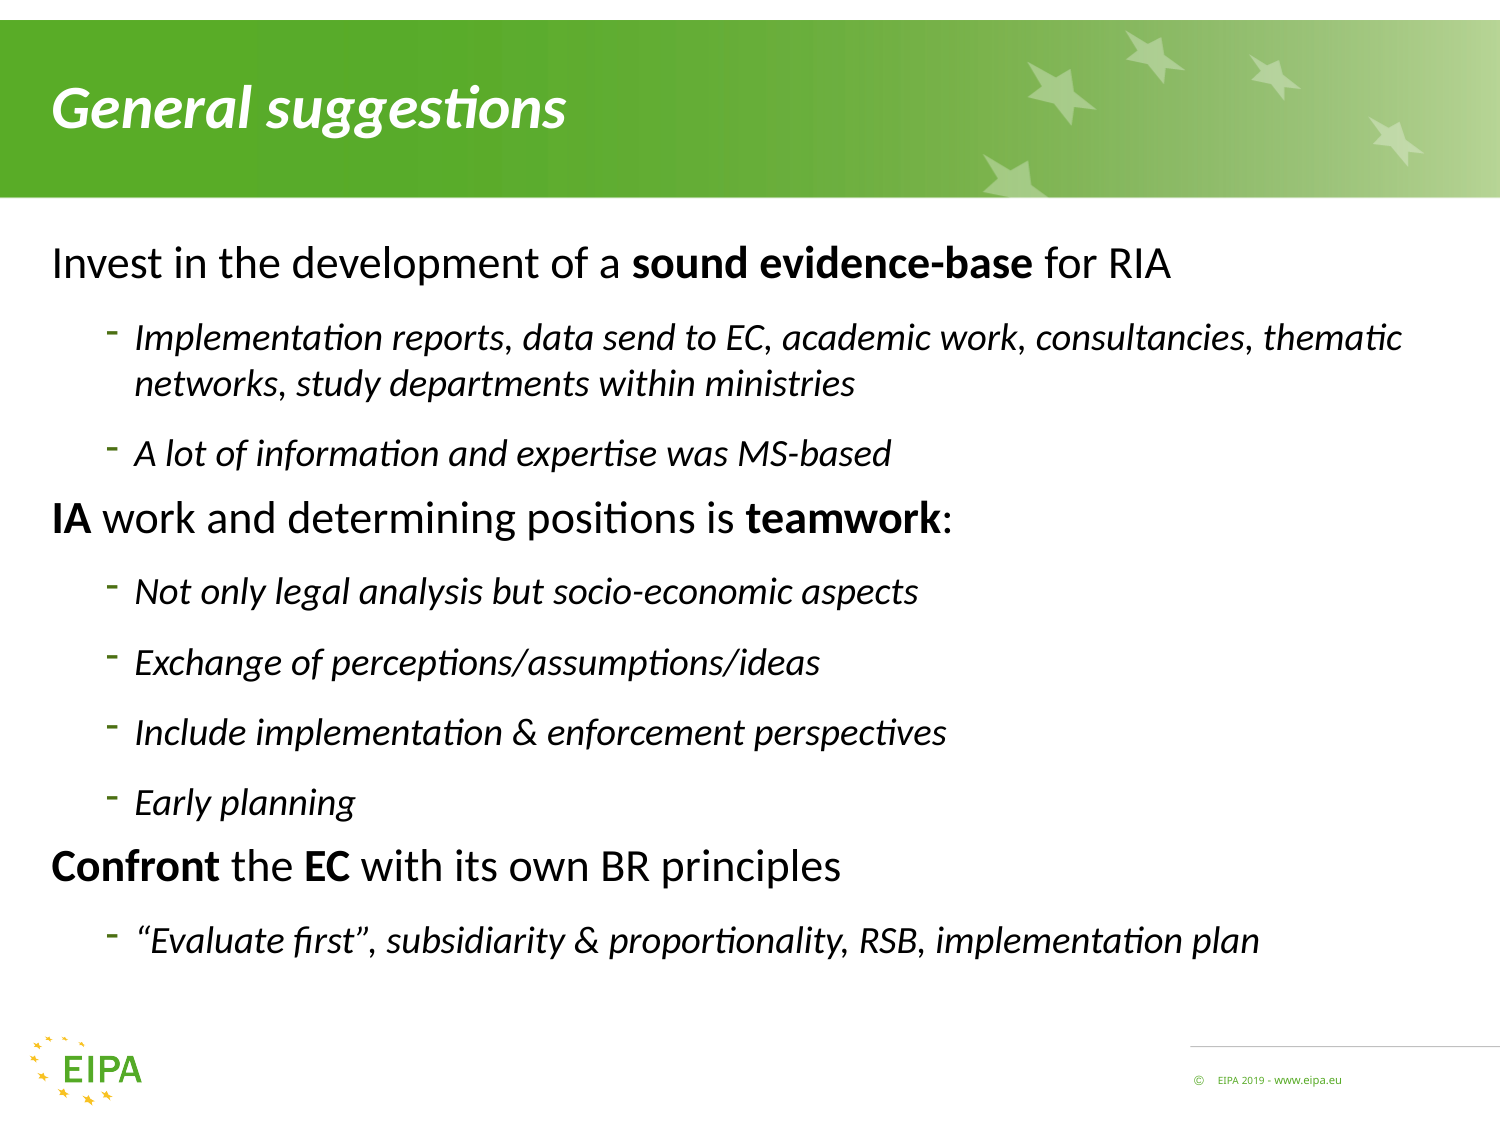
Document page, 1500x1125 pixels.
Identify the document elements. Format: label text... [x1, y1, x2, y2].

list Invest in the development of a sound evidence-base for RIA Implementation reports, data send to EC, academic work, consultancies, thematic networks, study departments within ministries A lot of information and expertise was MS-based IA work and determining positions is teamwork: Not only legal analysis but socio-economic aspects Exchange of perceptions/assumptions/ideas Include implementation & enforcement perspectives Early planning Confront the EC with its own BR principles “Evaluate first”, subsidiarity & proportionality, RSB, implementation plan [51, 225, 1450, 995]
picture [0, 0, 1500, 1125]
title General suggestions [51, 58, 1450, 157]
